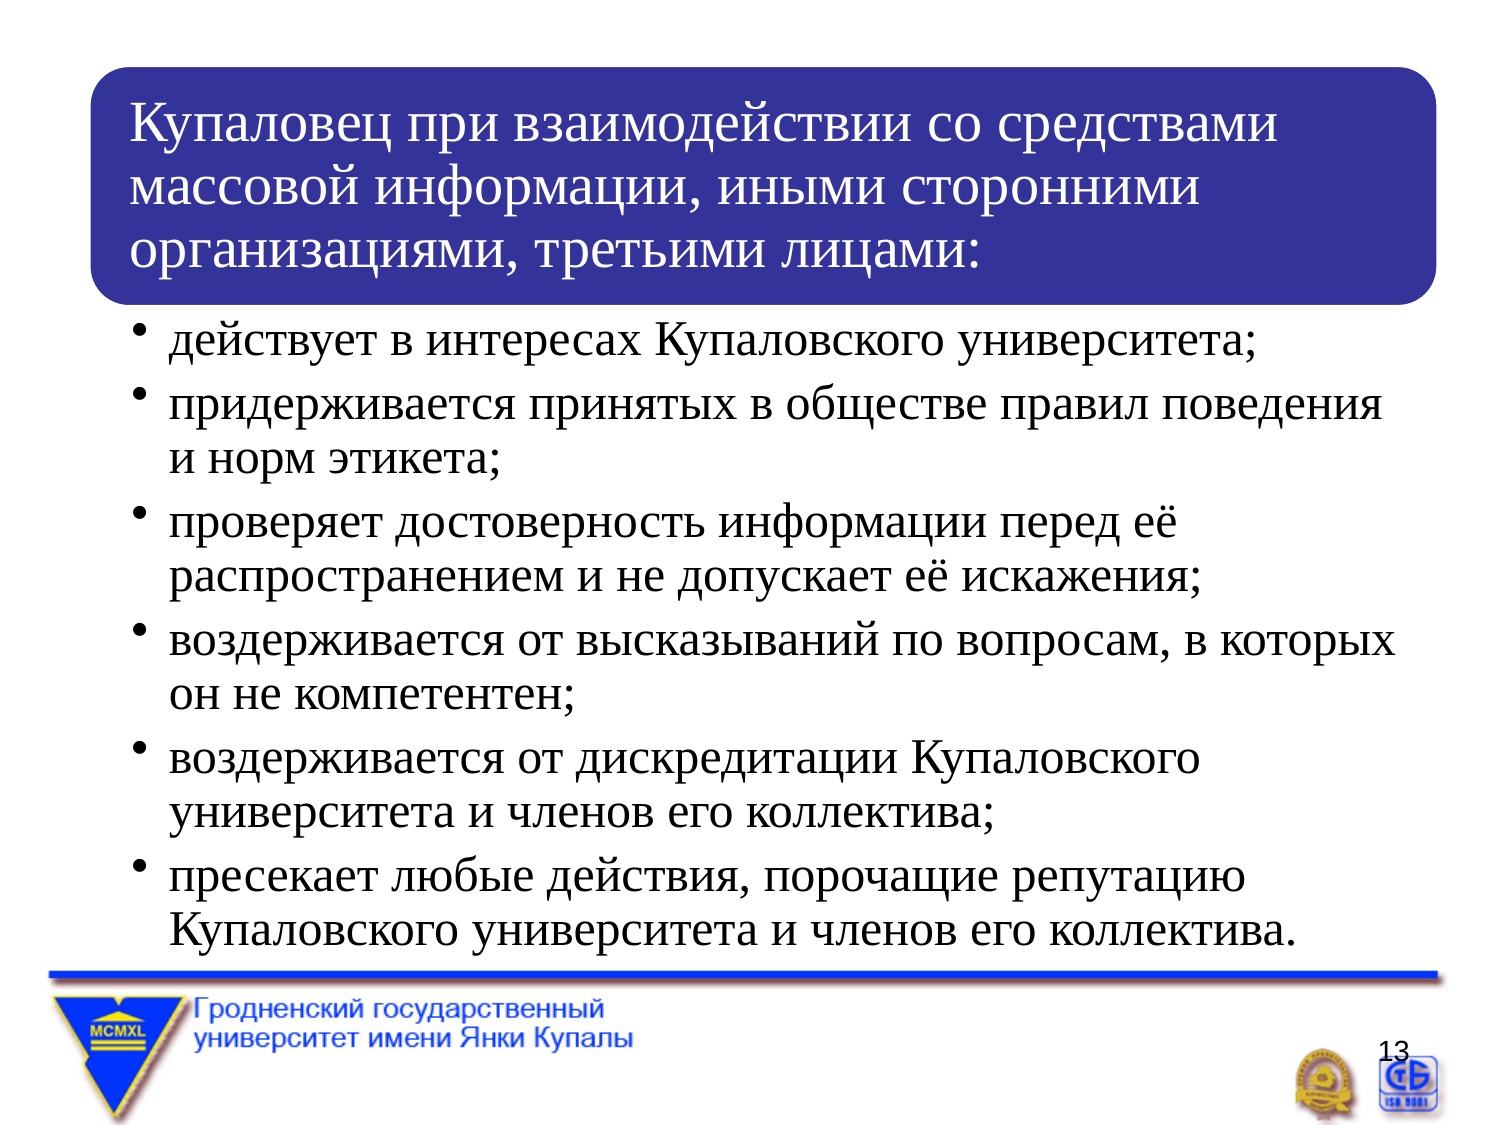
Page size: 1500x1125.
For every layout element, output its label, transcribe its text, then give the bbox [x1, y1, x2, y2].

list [88, 30, 1439, 982]
slide_number 13 [1074, 1024, 1425, 1103]
picture [0, 0, 1500, 1125]
